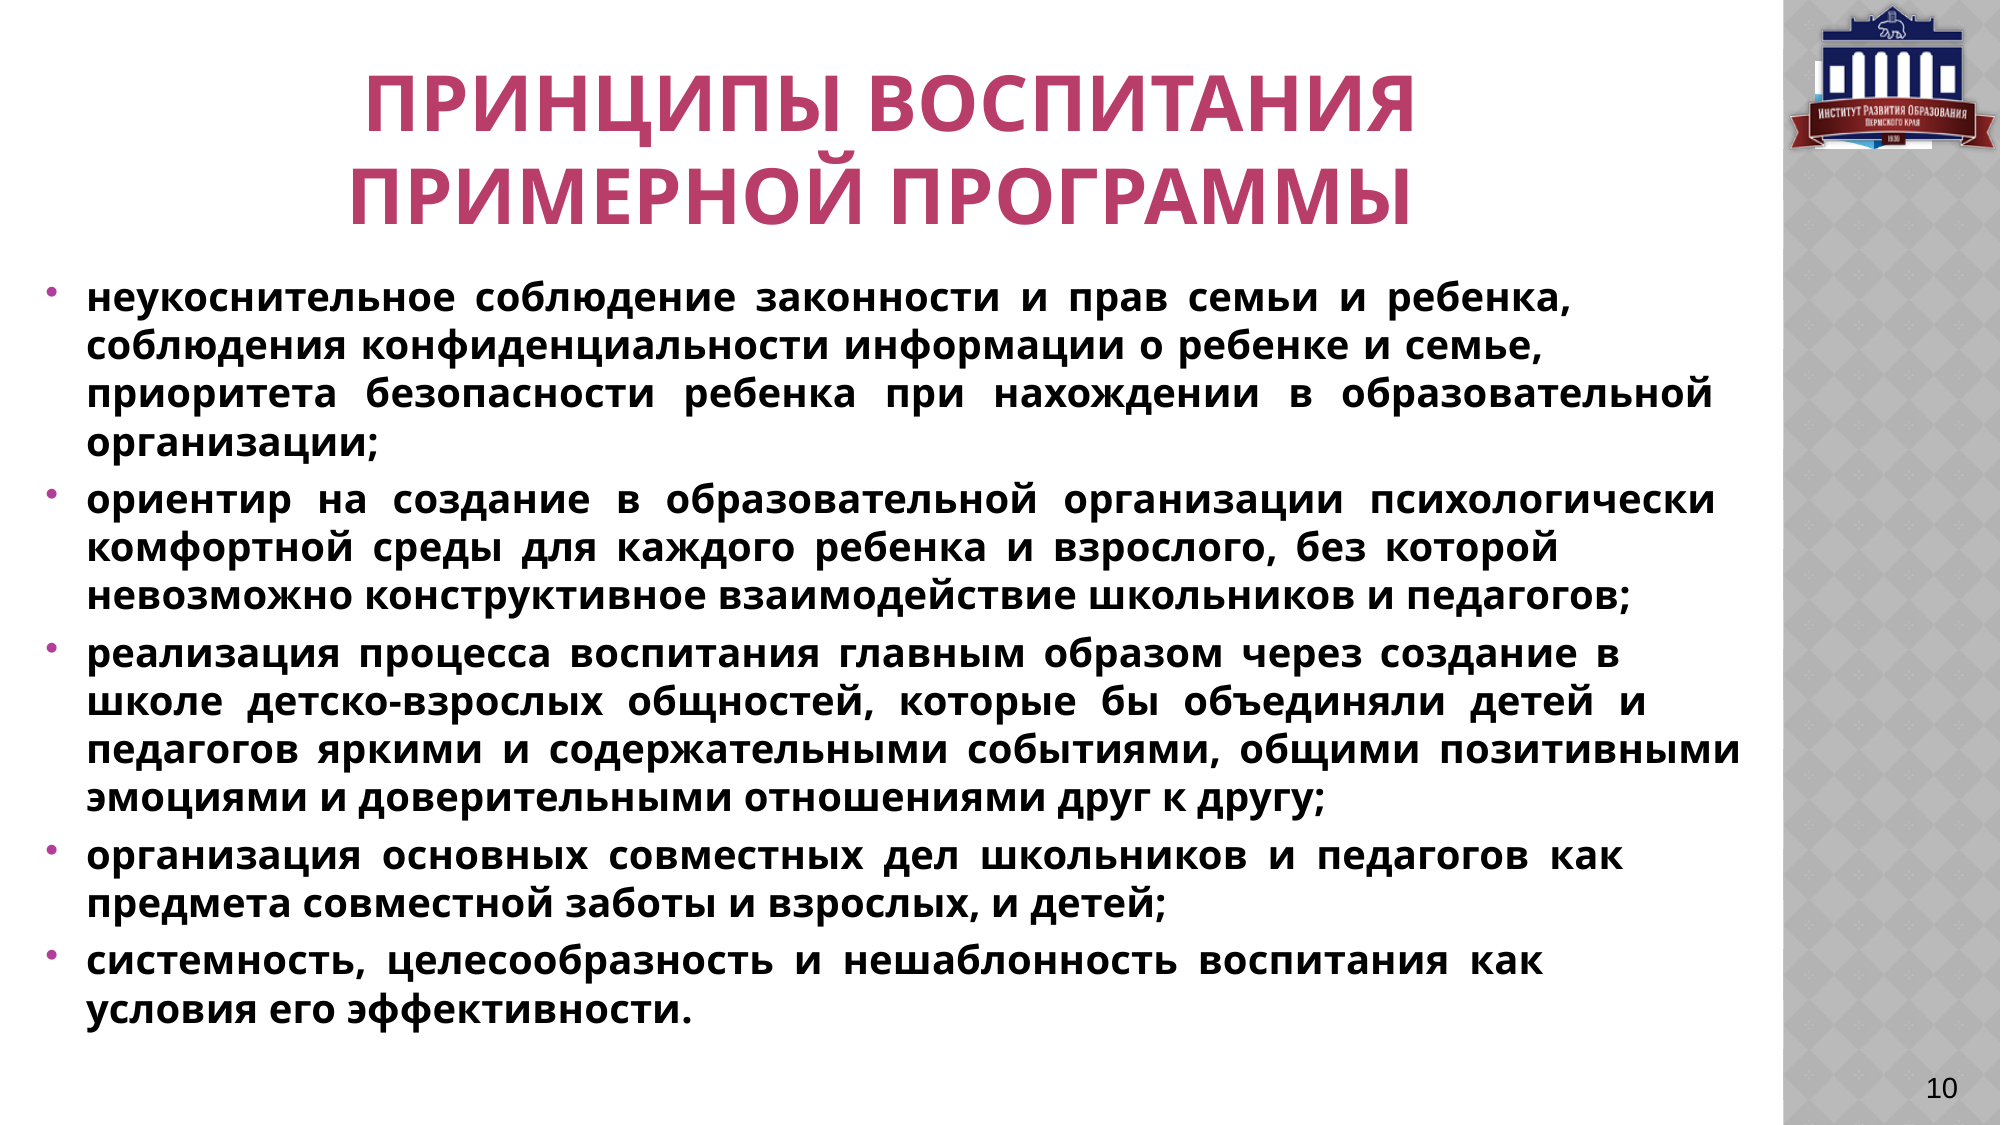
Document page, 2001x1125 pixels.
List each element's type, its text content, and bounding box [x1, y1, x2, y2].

title Принципы воспитания примерной программы [99, 52, 1684, 240]
picture [1784, 0, 2000, 155]
list неукоснительное соблюдение законности и прав семьи и ребенка, соблюдения конфиденциальности информации о ребенке и семье, приоритета безопасности ребенка при нахождении в образовательной организации; ориентир на создание в образовательной организации психологически комфортной среды для каждого ребенка и взрослого, без которой невозможно конструктивное взаимодействие школьников и педагогов; реализация процесса воспитания главным образом через создание в школе детско-взрослых общностей, которые бы объединяли детей и педагогов яркими и содержательными событиями, общими позитивными эмоциями и доверительными отношениями друг к другу; организация основных совместных дел школьников и педагогов как предмета совместной заботы и взрослых, и детей; системность, целесообразность и нешаблонность воспитания как условия его эффективности. [32, 264, 1760, 1059]
